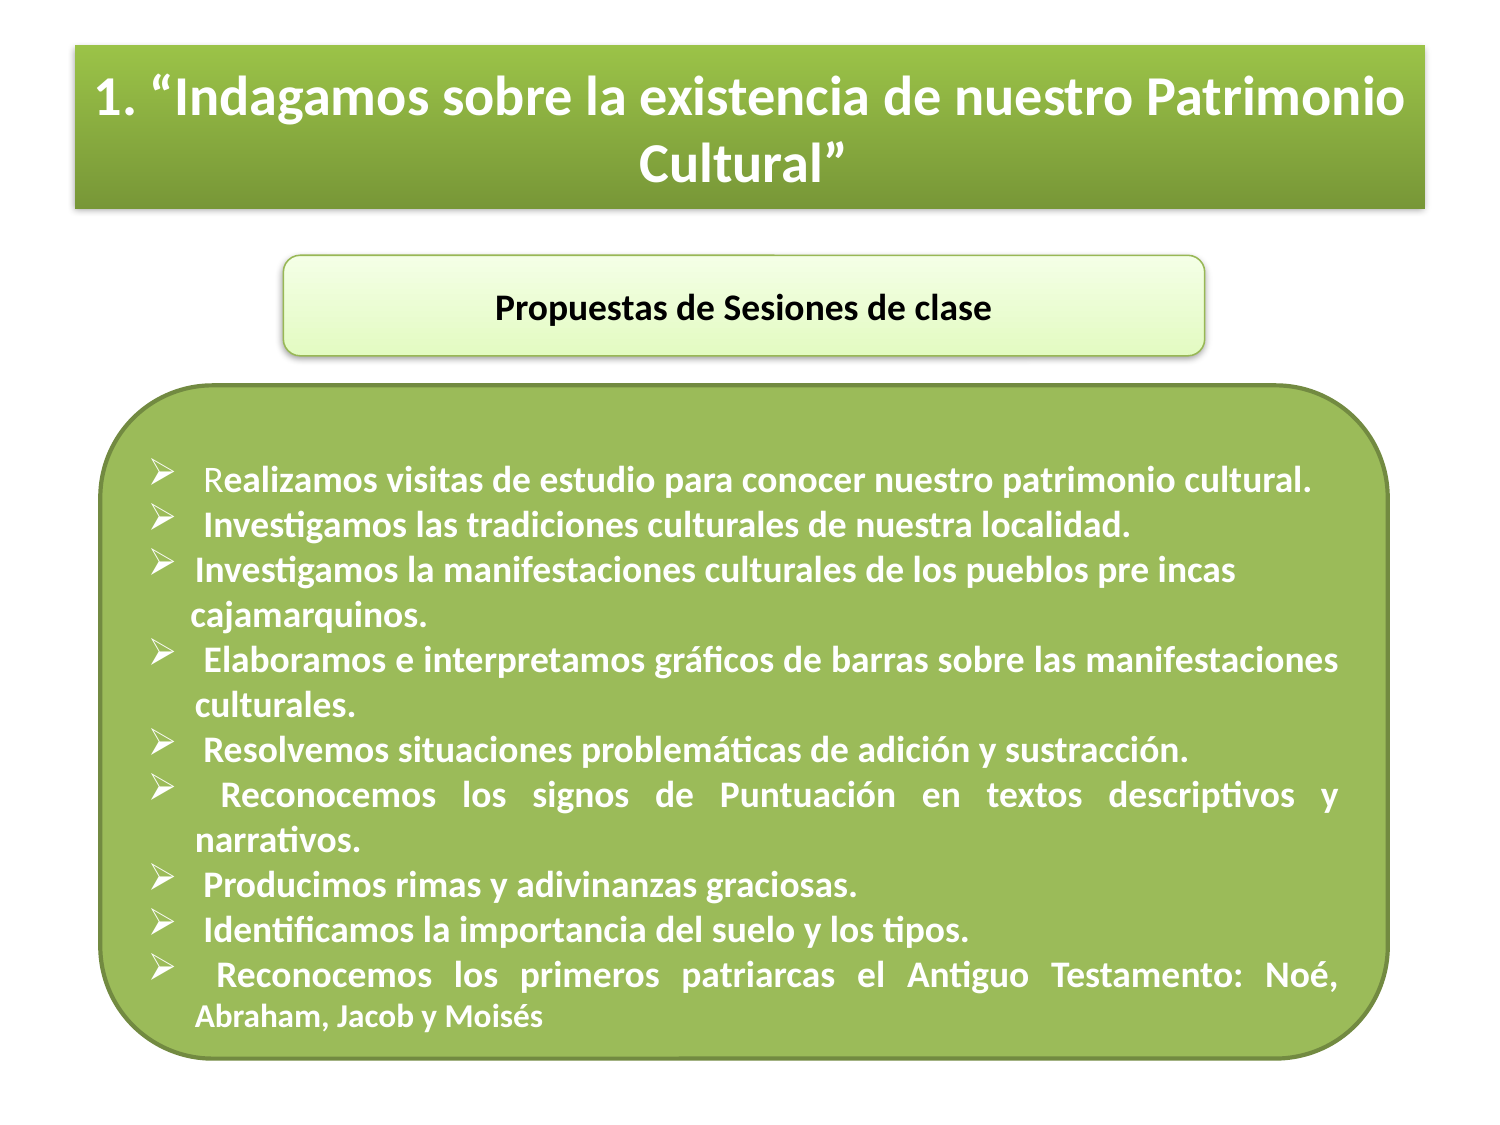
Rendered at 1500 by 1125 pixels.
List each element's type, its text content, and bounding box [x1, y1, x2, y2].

text_box Propuestas de Sesiones de clase [282, 254, 1206, 357]
text_box Realizamos visitas de estudio para conocer nuestro patrimonio cultural. Investigamos las tradiciones culturales de nuestra localidad. Investigamos la manifestaciones culturales de los pueblos pre incas cajamarquinos. Elaboramos e interpretamos gráficos de barras sobre las manifestaciones culturales. Resolvemos situaciones problemáticas de adición y sustracción. Reconocemos los signos de Puntuación en textos descriptivos y narrativos. Producimos rimas y adivinanzas graciosas. Identificamos la importancia del suelo y los tipos. Reconocemos los primeros patriarcas el Antiguo Testamento: Noé, Abraham, Jacob y Moisés [98, 383, 1390, 1061]
title 1. “Indagamos sobre la existencia de nuestro Patrimonio Cultural” [75, 45, 1425, 209]
